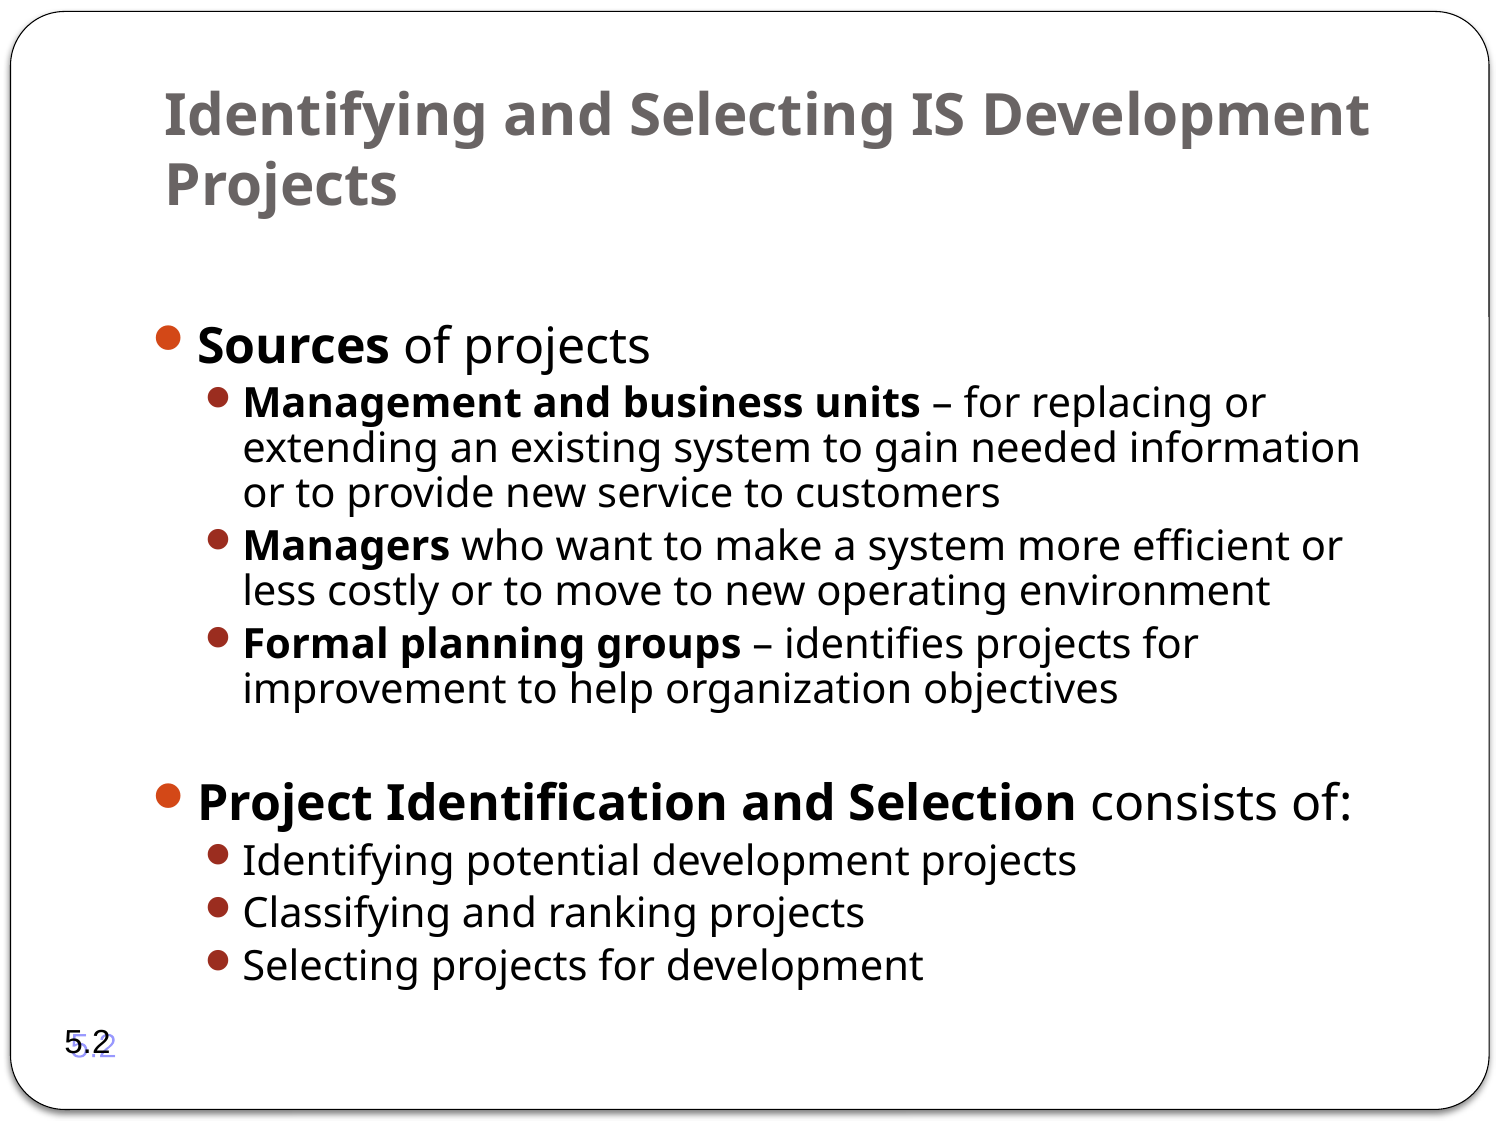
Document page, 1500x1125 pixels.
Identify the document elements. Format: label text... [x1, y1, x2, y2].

title Identifying and Selecting IS Development Projects [150, 45, 1425, 233]
list Sources of projects Management and business units – for replacing or extending an existing system to gain needed information or to provide new service to customers Managers who want to make a system more efficient or less costly or to move to new operating environment Formal planning groups – identifies projects for improvement to help organization objectives Project Identification and Selection consists of: Identifying potential development projects Classifying and ranking projects Selecting projects for development [137, 312, 1413, 1038]
text_box 5.2 [37, 1012, 138, 1107]
